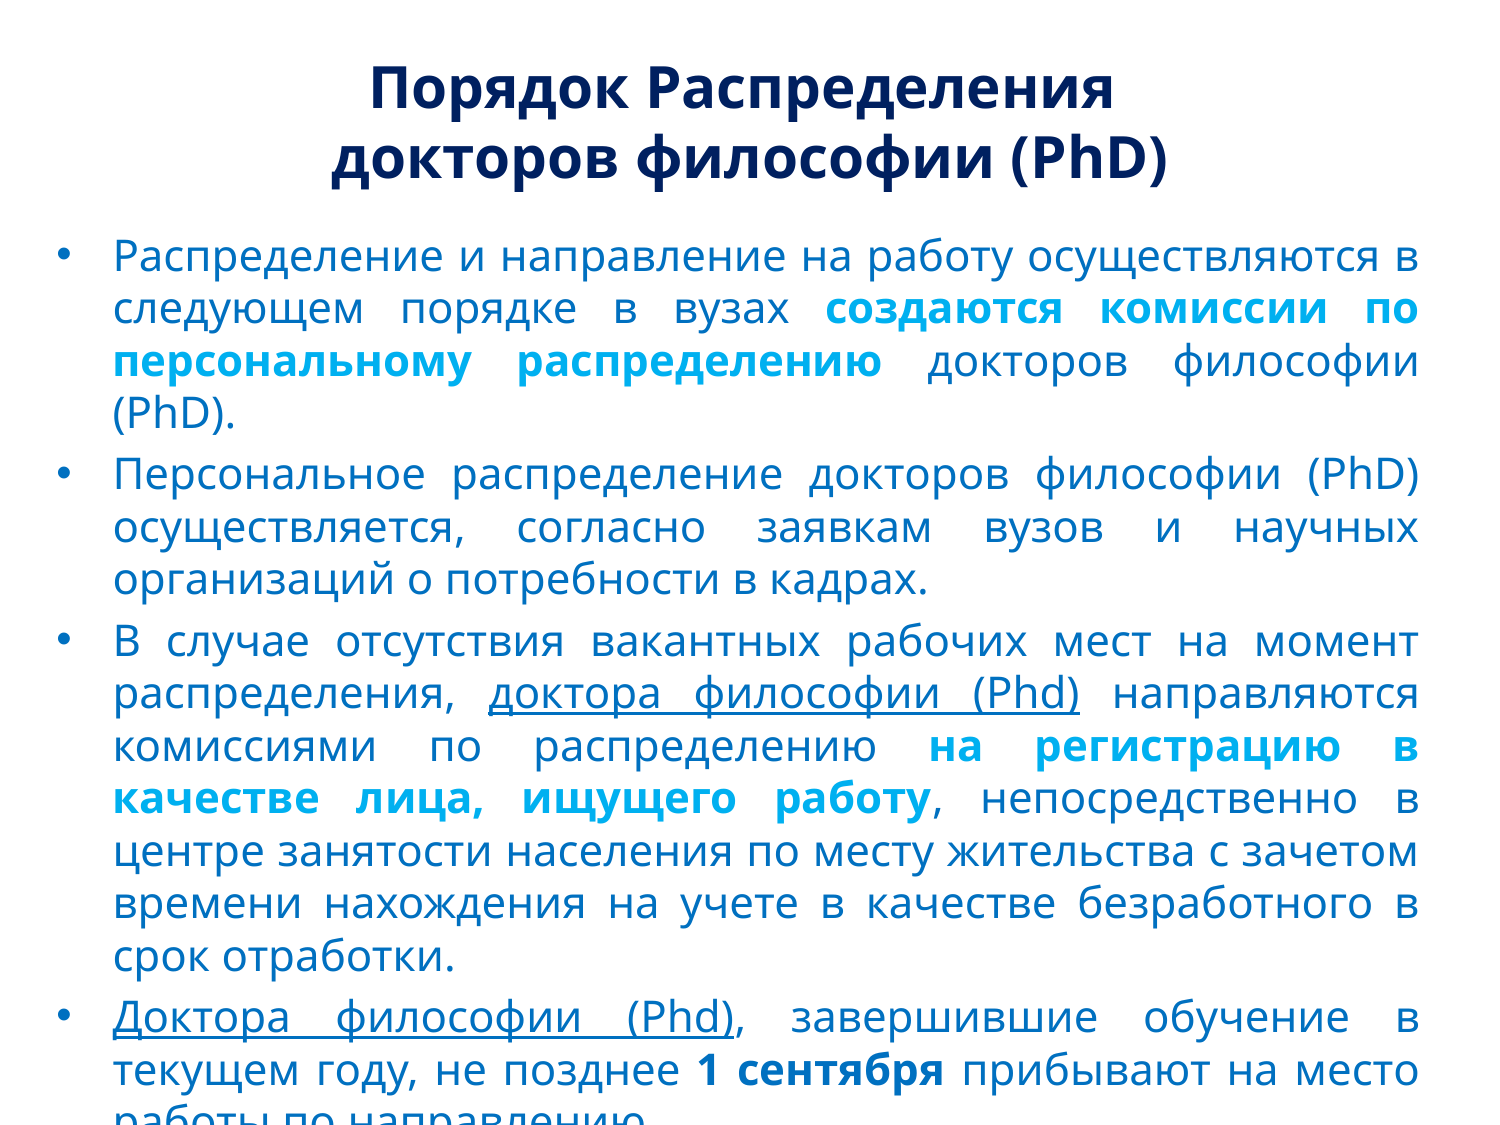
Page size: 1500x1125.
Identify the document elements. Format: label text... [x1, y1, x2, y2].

title Порядок Распределения докторов философии (PhD) [75, 68, 1425, 173]
list Распределение и направление на работу осуществляются в следующем порядке в вузах создаются комиссии по персональному распределению докторов философии (PhD). Персональное распределение докторов философии (PhD) осуществляется, согласно заявкам вузов и научных организаций о потребности в кадрах. В случае отсутствия вакантных рабочих мест на момент распределения, доктора философии (Phd) направляются комиссиями по распределению на регистрацию в качестве лица, ищущего работу, непосредственно в центре занятости населения по месту жительства с зачетом времени нахождения на учете в качестве безработного в срок отработки. Доктора философии (Phd), завершившие обучение в текущем году, не позднее 1 сентября прибывают на место работы по направлению. [41, 219, 1436, 1059]
